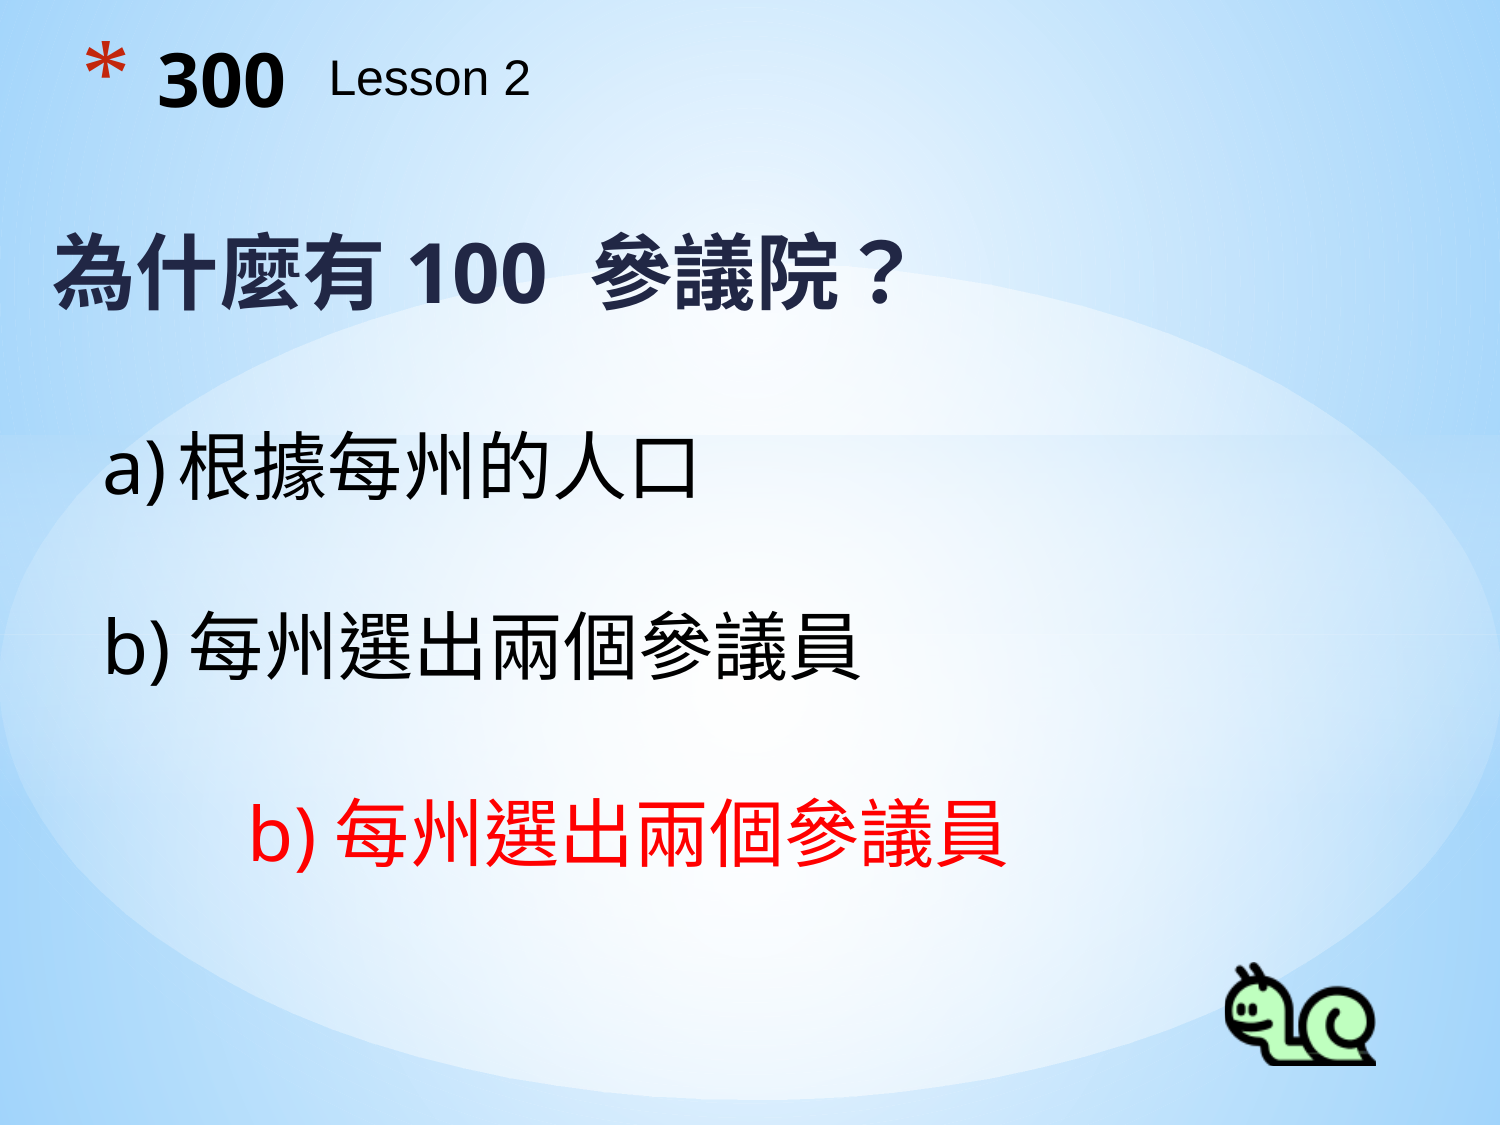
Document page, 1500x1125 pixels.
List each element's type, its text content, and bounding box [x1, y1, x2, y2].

text_box 根據每州的人口 b)每州選出兩個參議員 [87, 412, 1263, 758]
text_box b)每州選出兩個參議員 [233, 779, 1025, 1035]
text_box Lesson 2 [313, 38, 561, 173]
subtitle 為什麼有100 參議院？ [37, 162, 1363, 400]
picture [1224, 962, 1377, 1067]
title 300 [37, 24, 375, 150]
